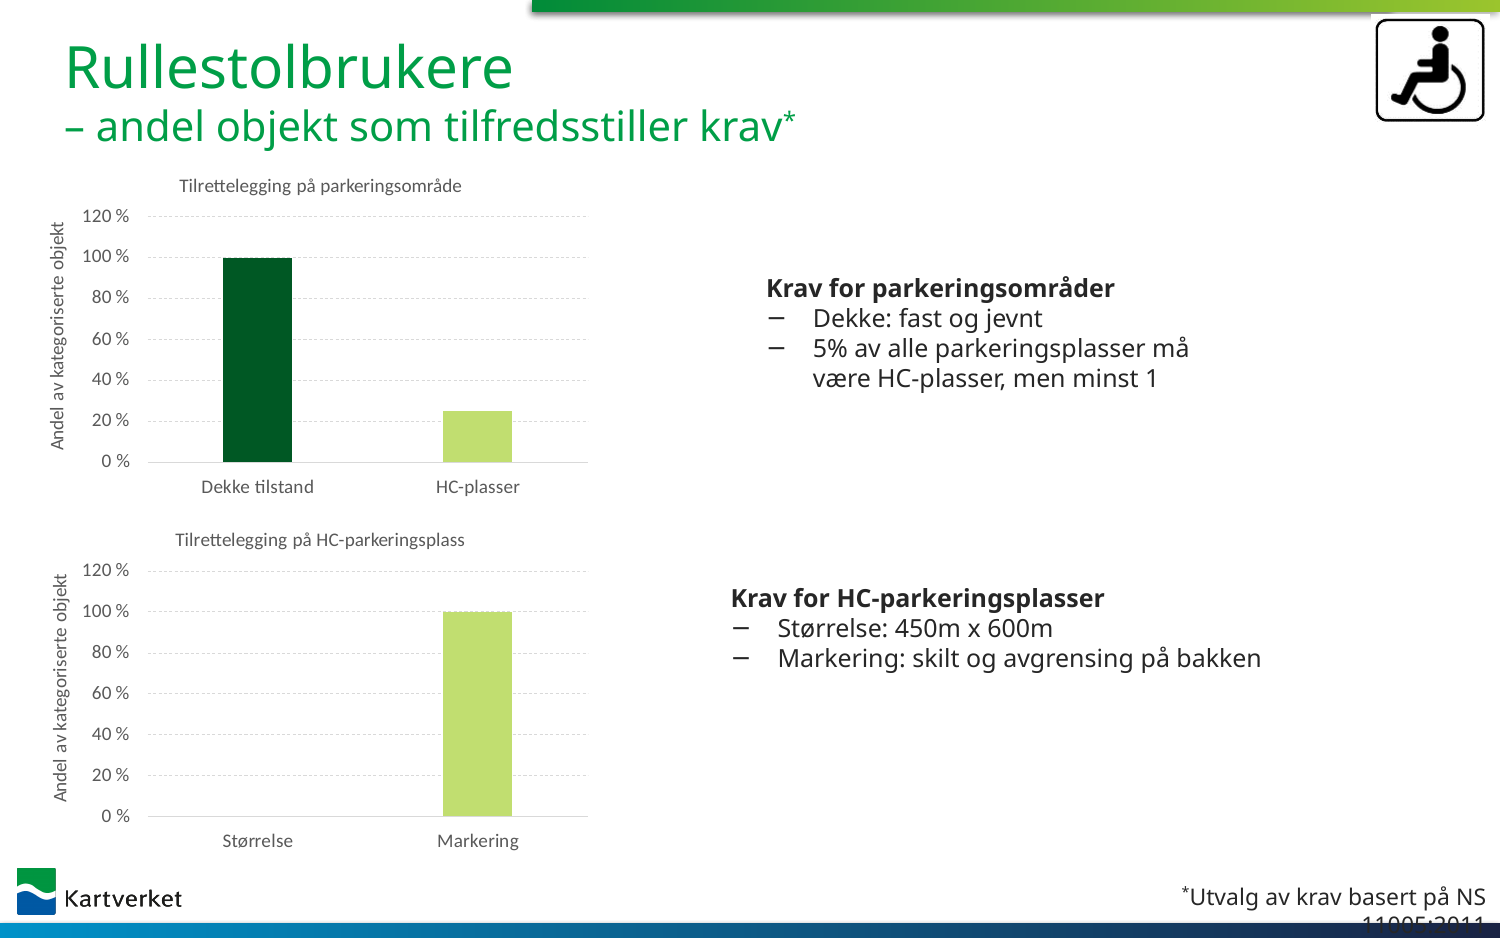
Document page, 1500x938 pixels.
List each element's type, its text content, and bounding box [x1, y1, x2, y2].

picture [41, 520, 599, 859]
text_box Rullestolbrukere – andel objekt som tilfredsstiller krav* [49, 23, 1431, 158]
text_box Krav for parkeringsområder Dekke: fast og jevnt 5% av alle parkeringsplasser må være HC-plasser, men minst 1 [751, 264, 1232, 400]
text_box *Utvalg av krav basert på NS 11005:2011 [1068, 873, 1500, 938]
picture [41, 166, 599, 505]
text_box Krav for HC-parkeringsplasser Størrelse: 450m x 600m Markering: skilt og avgrensing på bakken [715, 574, 1278, 680]
picture [1371, 13, 1491, 127]
